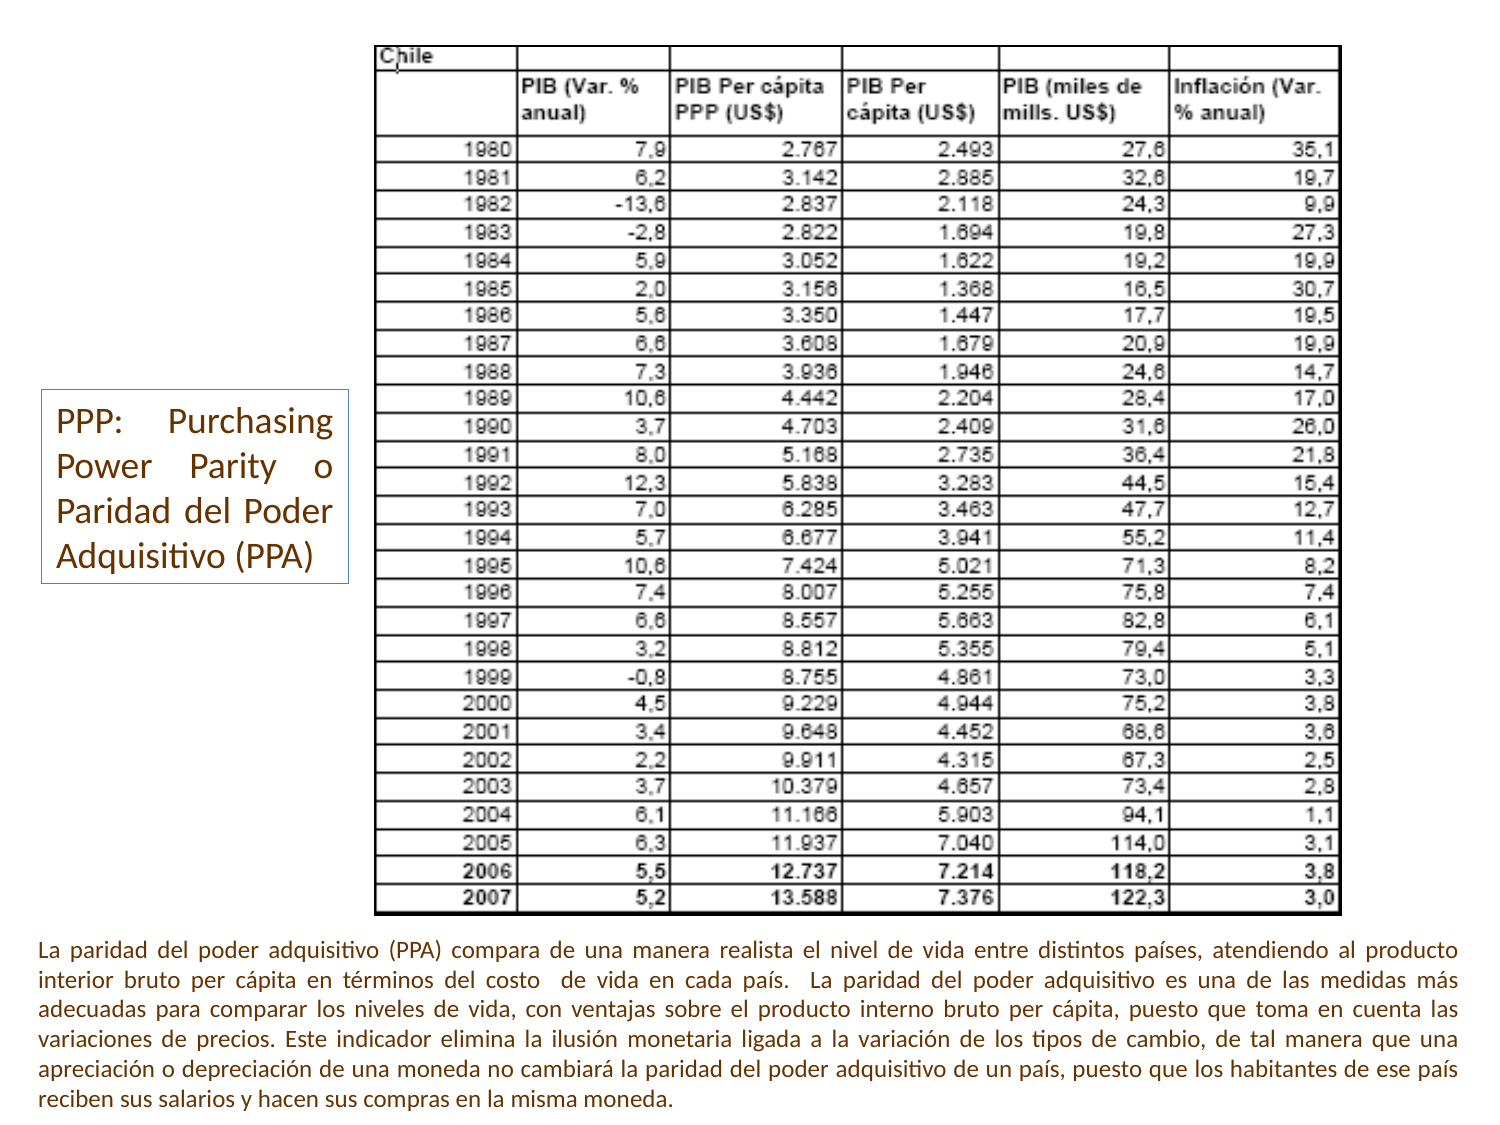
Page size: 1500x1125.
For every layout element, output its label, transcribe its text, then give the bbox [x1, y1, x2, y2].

picture [375, 46, 1341, 915]
text_box La paridad del poder adquisitivo (PPA) compara de una manera realista el nivel de vida entre distintos países, atendiendo al producto interior bruto per cápita en términos del costo de vida en cada país. La paridad del poder adquisitivo es una de las medidas más adecuadas para comparar los niveles de vida, con ventajas sobre el producto interno bruto per cápita, puesto que toma en cuenta las variaciones de precios. Este indicador elimina la ilusión monetaria ligada a la variación de los tipos de cambio, de tal manera que una apreciación o depreciación de una moneda no cambiará la paridad del poder adquisitivo de un país, puesto que los habitantes de ese país reciben sus salarios y hacen sus compras en la misma moneda. [23, 925, 1477, 1121]
text_box PPP: Purchasing Power Parity o Paridad del Poder Adquisitivo (PPA) [41, 389, 349, 584]
